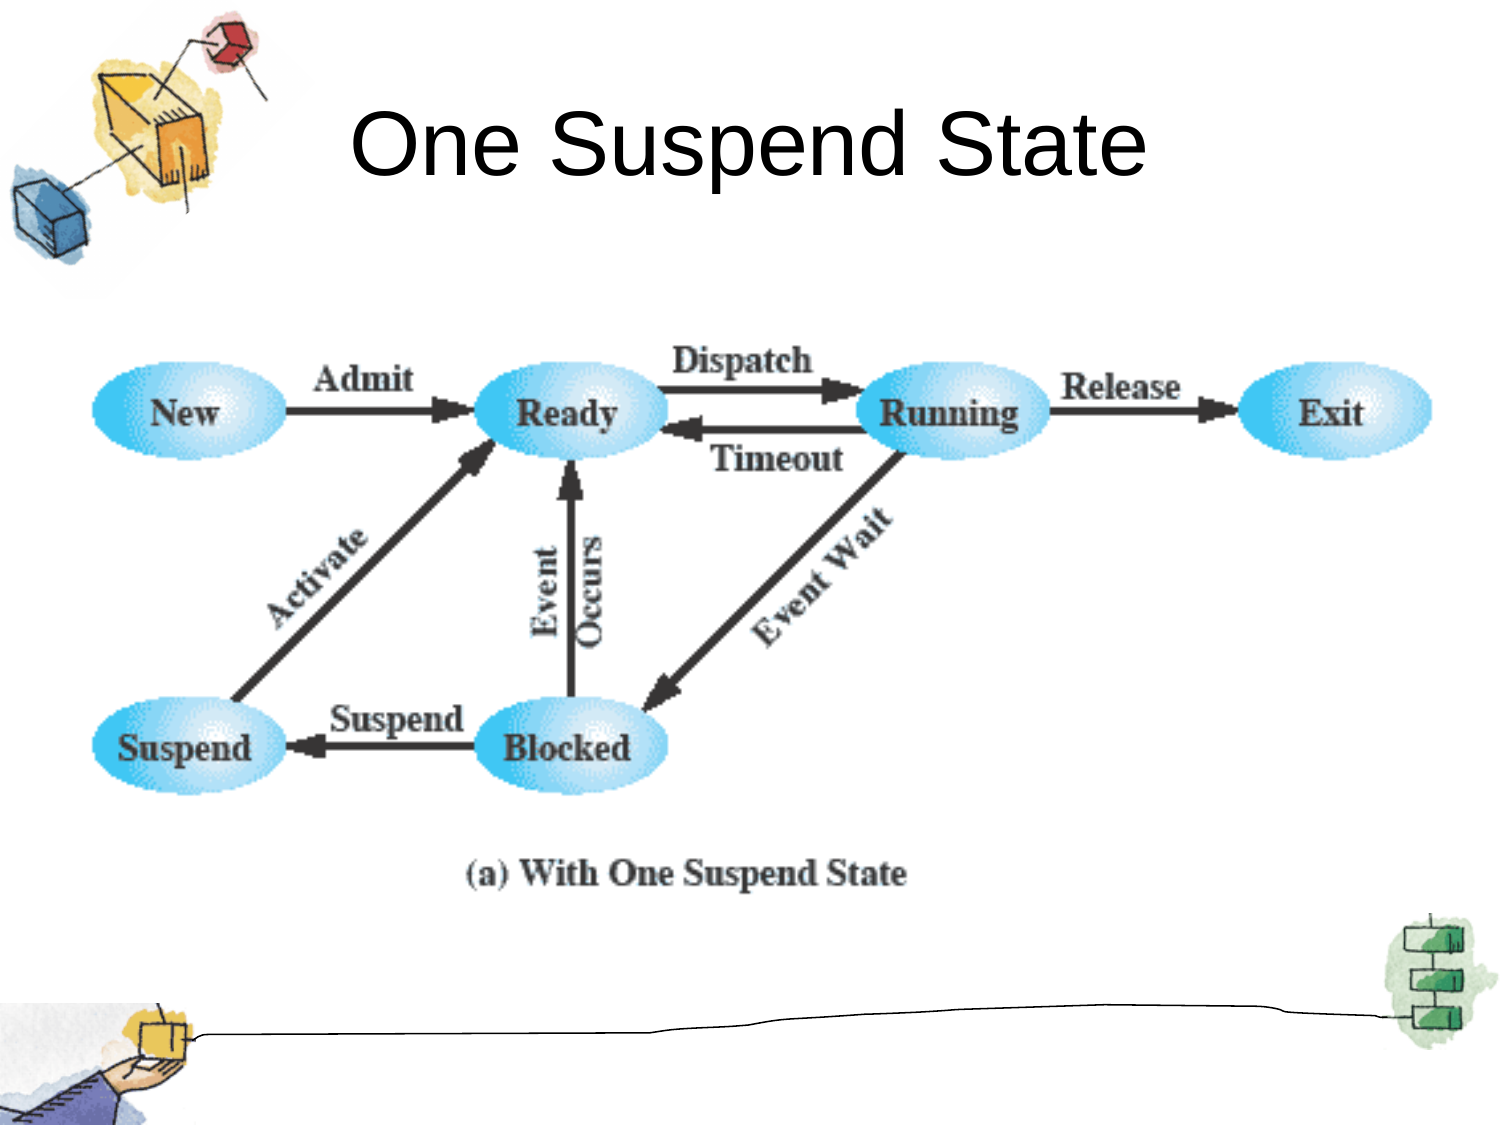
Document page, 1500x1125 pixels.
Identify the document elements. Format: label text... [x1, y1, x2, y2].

picture [0, 1003, 196, 1125]
picture [1382, 912, 1500, 1050]
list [64, 299, 1476, 913]
title One Suspend State [74, 44, 1426, 233]
picture [0, 85, 167, 299]
picture [114, 0, 274, 44]
